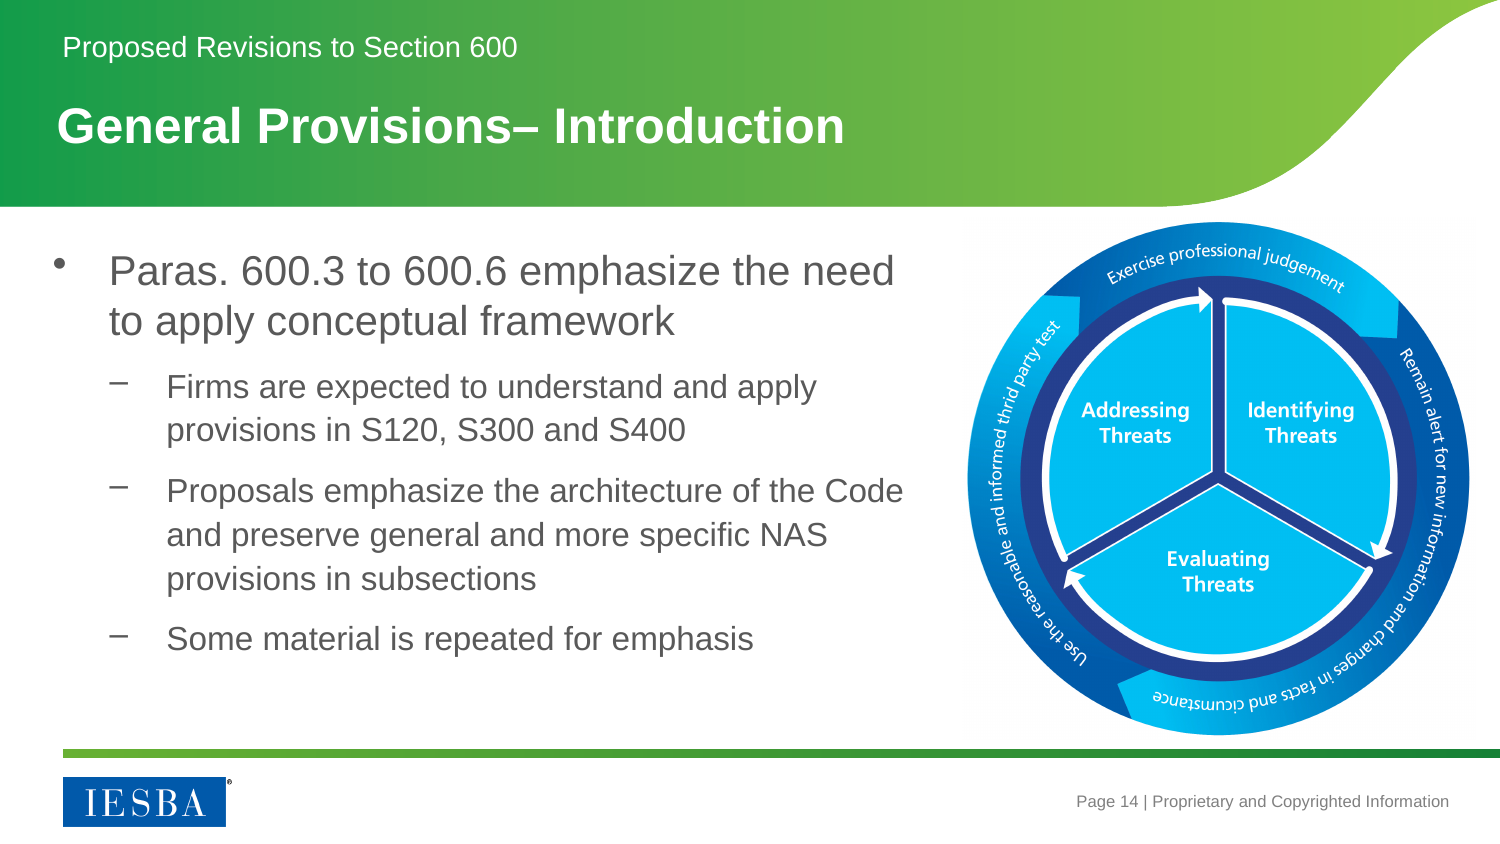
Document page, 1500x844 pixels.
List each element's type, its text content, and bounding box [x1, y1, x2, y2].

list Paras. 600.3 to 600.6 emphasize the need to apply conceptual framework Firms are expected to understand and apply provisions in S120, S300 and S400 Proposals emphasize the architecture of the Code and preserve general and more specific NAS provisions in subsections Some material is repeated for emphasis [37, 236, 928, 763]
picture [63, 777, 232, 827]
title General Provisions– Introduction [56, 91, 1357, 157]
picture [962, 216, 1476, 740]
subtitle Proposed Revisions to Section 600 [62, 28, 600, 79]
picture [0, 0, 1500, 207]
